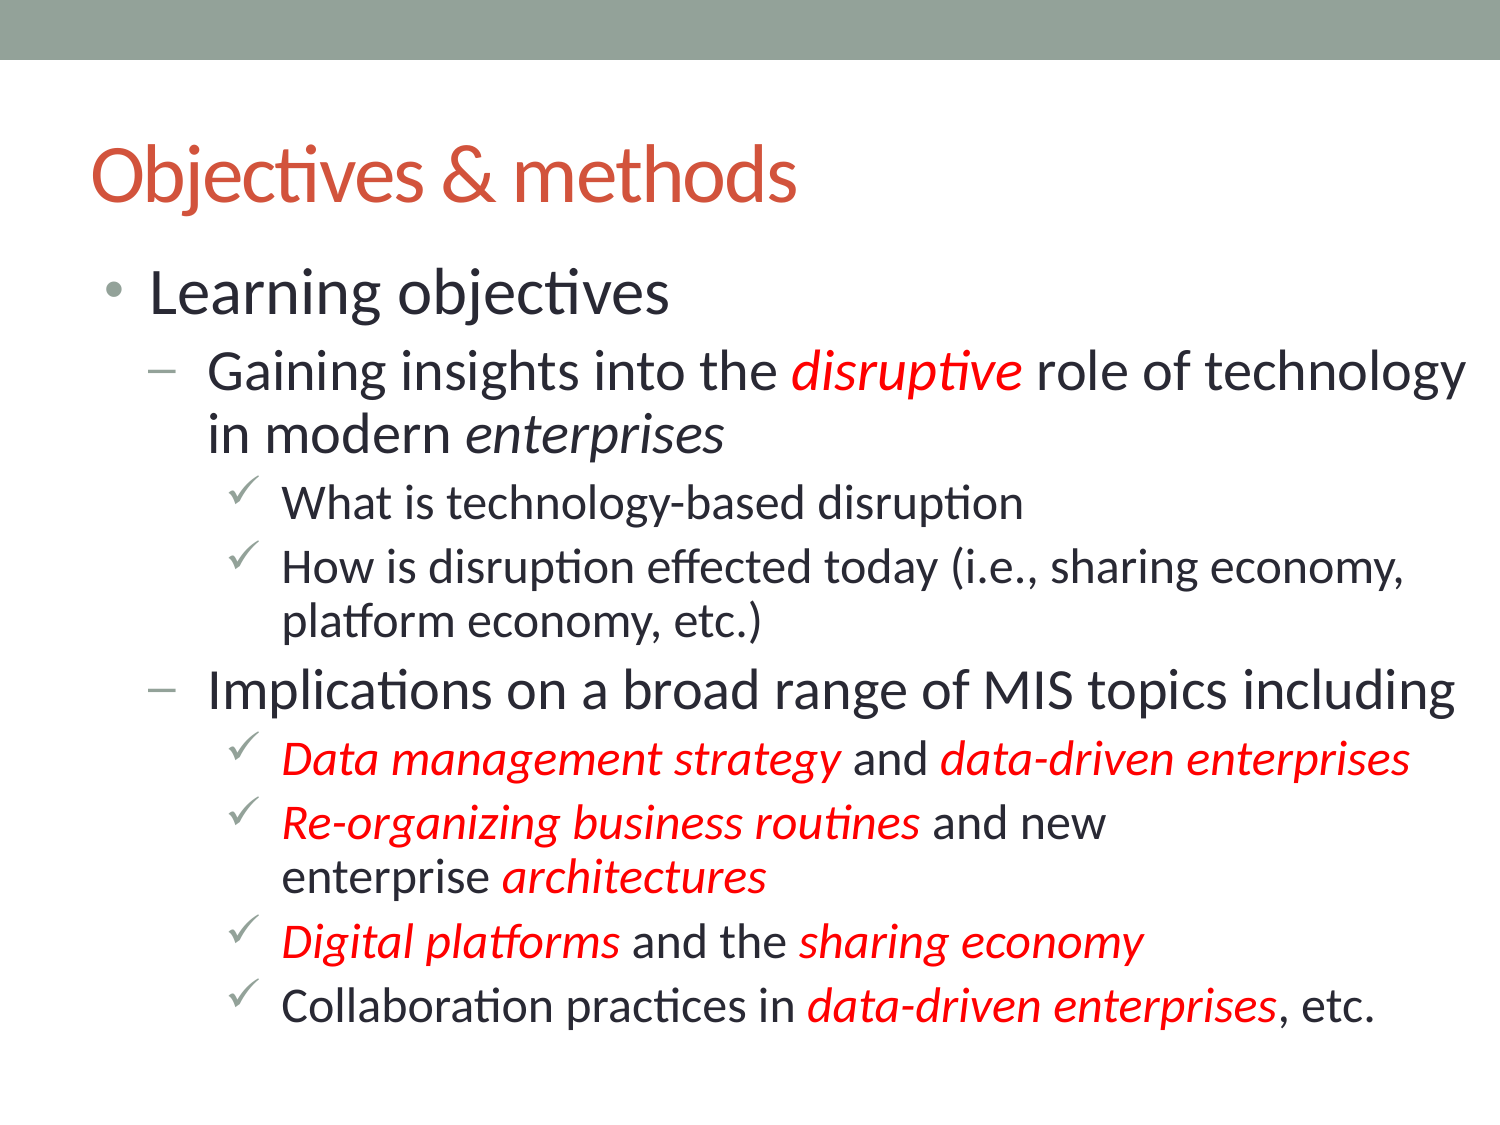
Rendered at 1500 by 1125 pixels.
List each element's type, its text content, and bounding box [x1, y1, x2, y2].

list Learning objectives Gaining insights into the disruptive role of technology in modern enterprises What is technology-based disruption How is disruption effected today (i.e., sharing economy, platform economy, etc.) Implications on a broad range of MIS topics including Data management strategy and data-driven enterprises Re-organizing business routines and new enterprise architectures Digital platforms and the sharing economy Collaboration practices in data-driven enterprises, etc. [75, 249, 1500, 1094]
title Objectives & methods [75, 87, 1425, 249]
